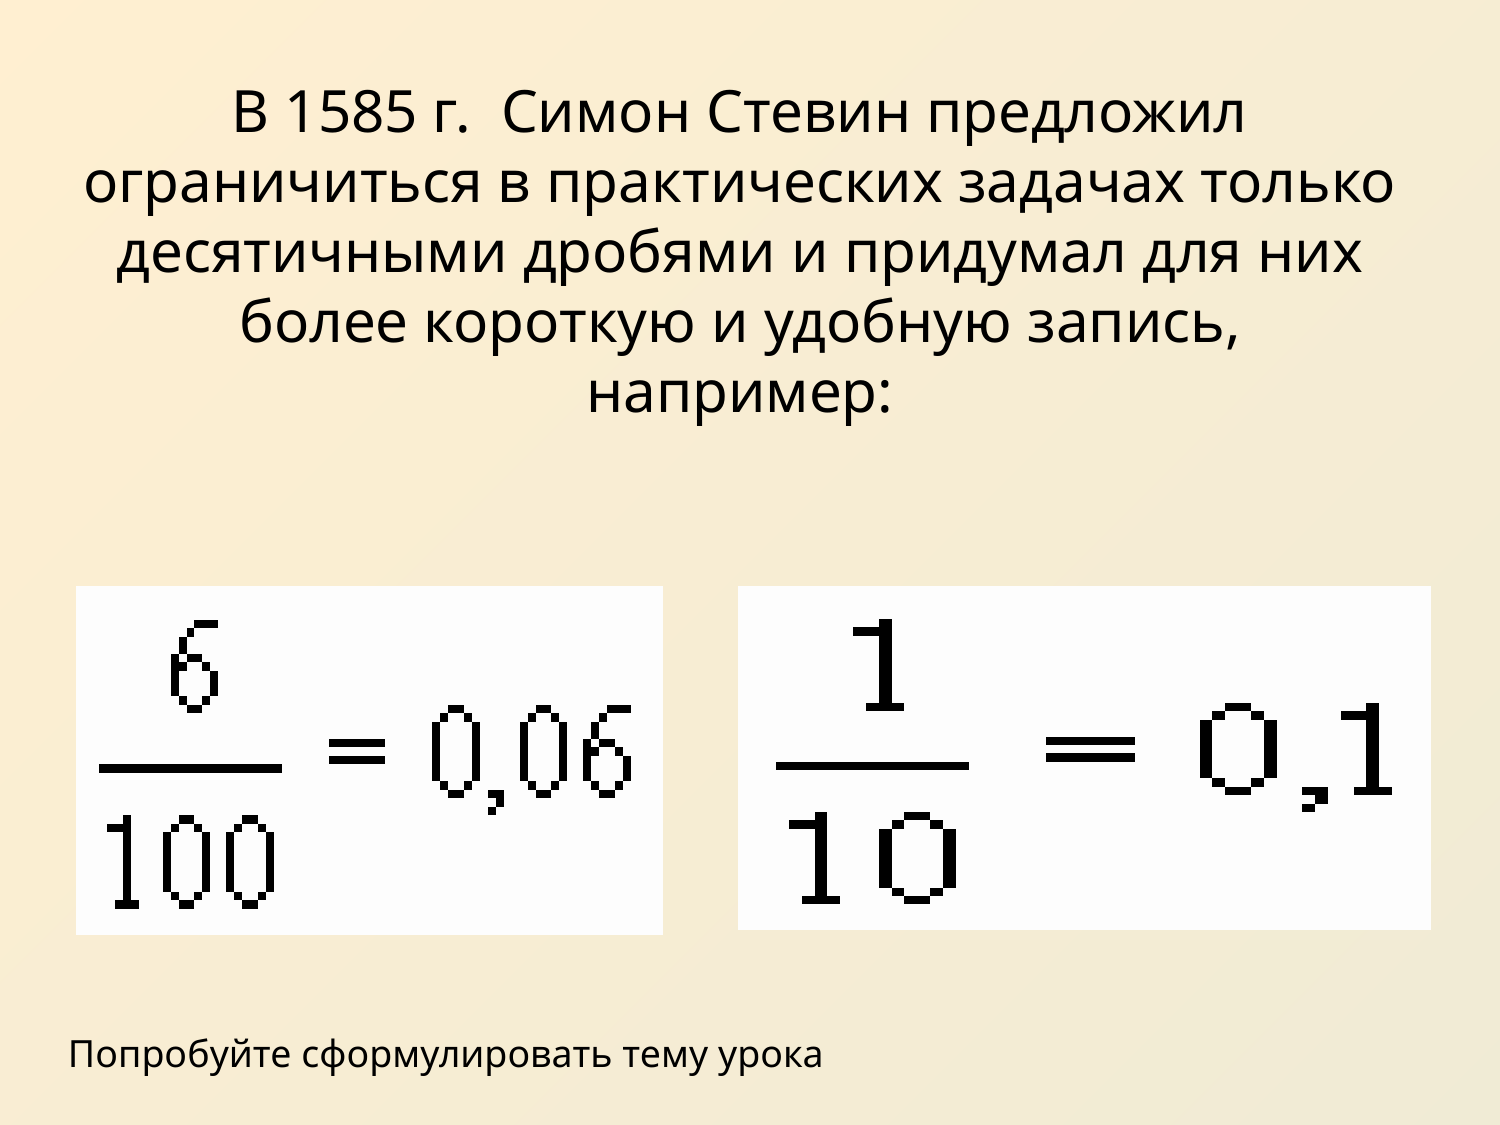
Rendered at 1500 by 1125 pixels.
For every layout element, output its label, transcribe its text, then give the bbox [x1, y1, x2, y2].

list В 1585 г. Симон Стевин предложил ограничиться в практических задачах только десятичными дробями и придумал для них более короткую и удобную запись, например: [64, 66, 1415, 809]
text_box Попробуйте сформулировать тему урока [53, 1023, 952, 1083]
picture [737, 585, 1431, 930]
picture [76, 585, 664, 935]
